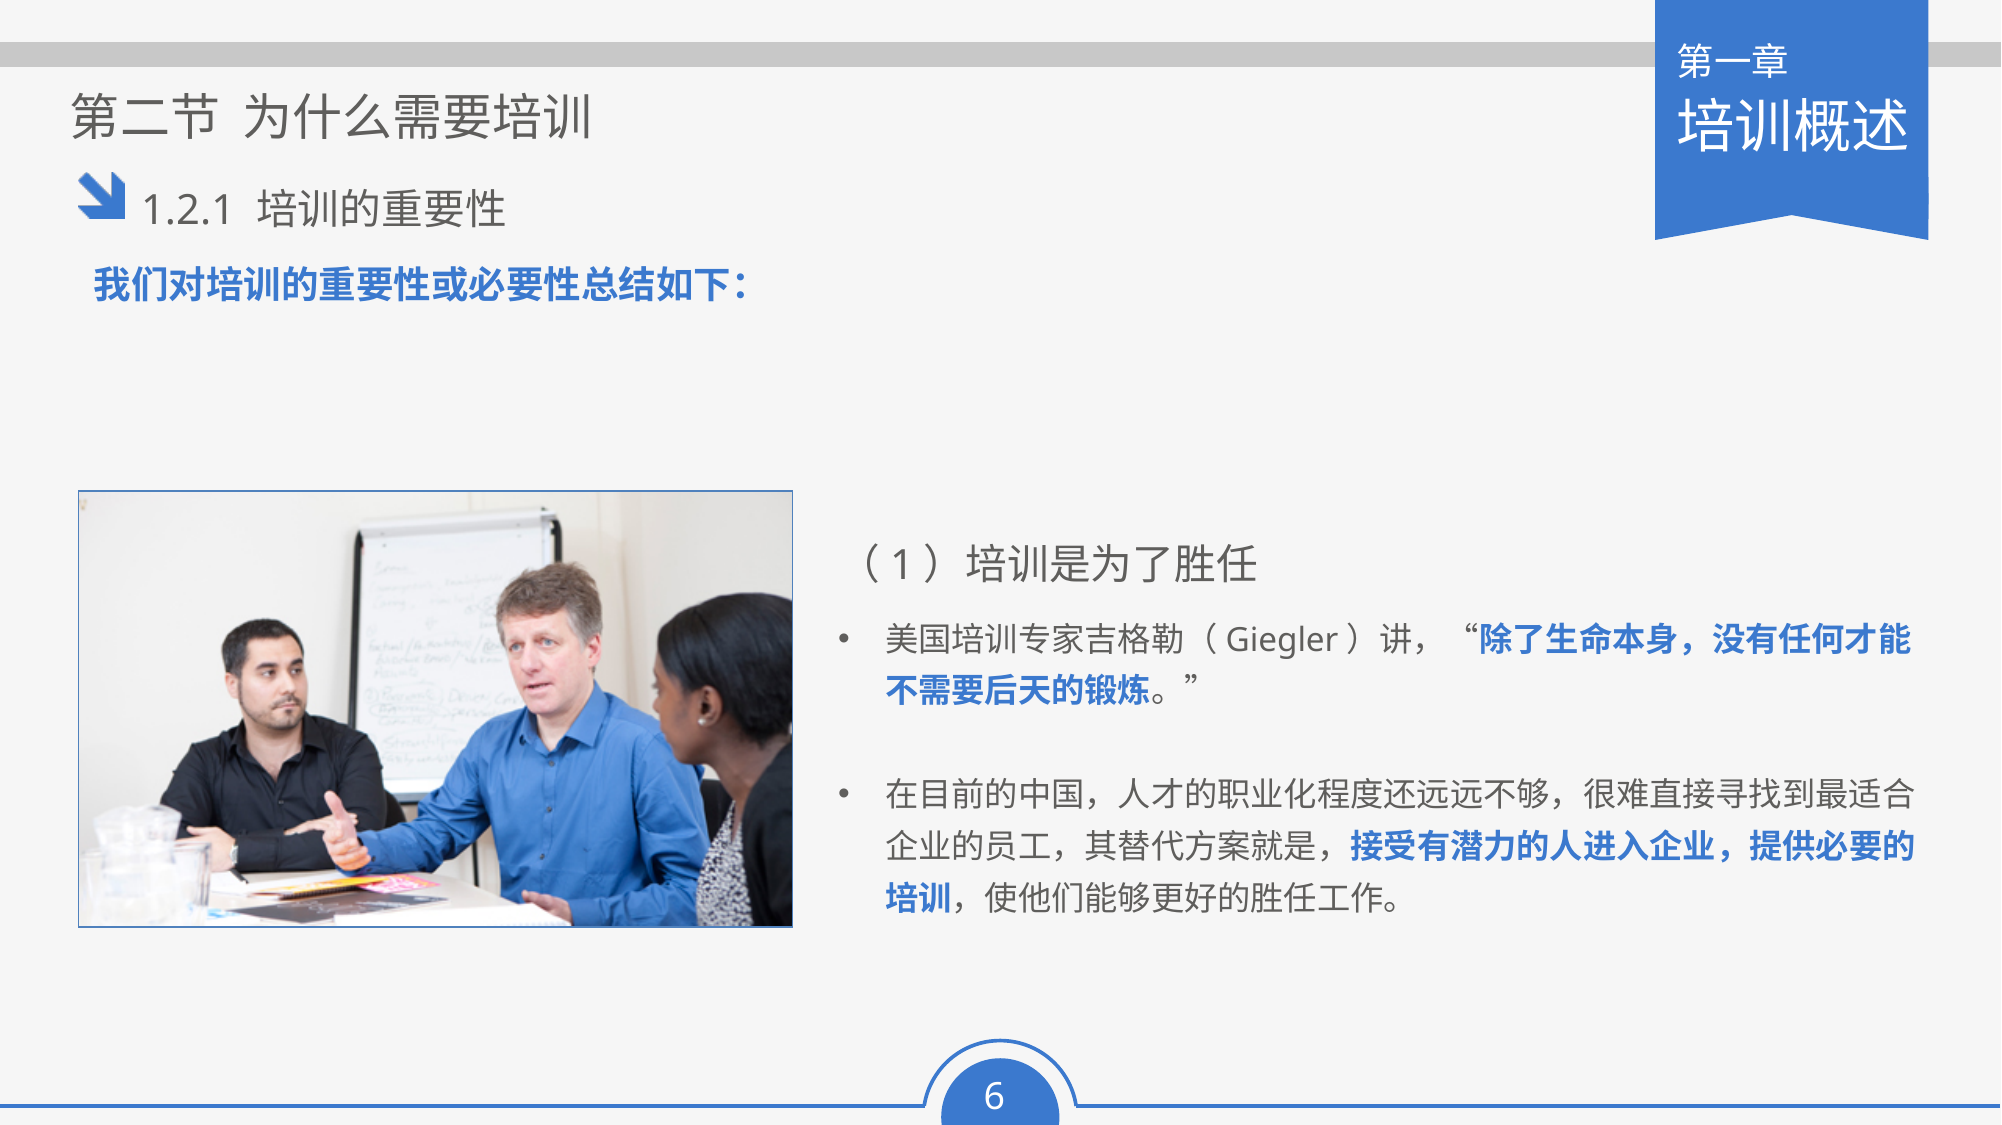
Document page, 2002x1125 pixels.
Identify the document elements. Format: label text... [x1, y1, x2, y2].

text_box 我们对培训的重要性或必要性总结如下： [79, 240, 1666, 314]
text_box （1）培训是为了胜任 [823, 515, 1554, 596]
text_box 美国培训专家吉格勒（Giegler）讲，“除了生命本身，没有任何才能不需要后天的锻炼。” 在目前的中国，人才的职业化程度还远远不够，很难直接寻找到最适合企业的员工，其替代方案就是，接受有潜力的人进入企业，提供必要的培训，使他们能够更好的胜任工作。 [823, 598, 1946, 925]
picture [78, 172, 125, 219]
picture [78, 491, 793, 927]
